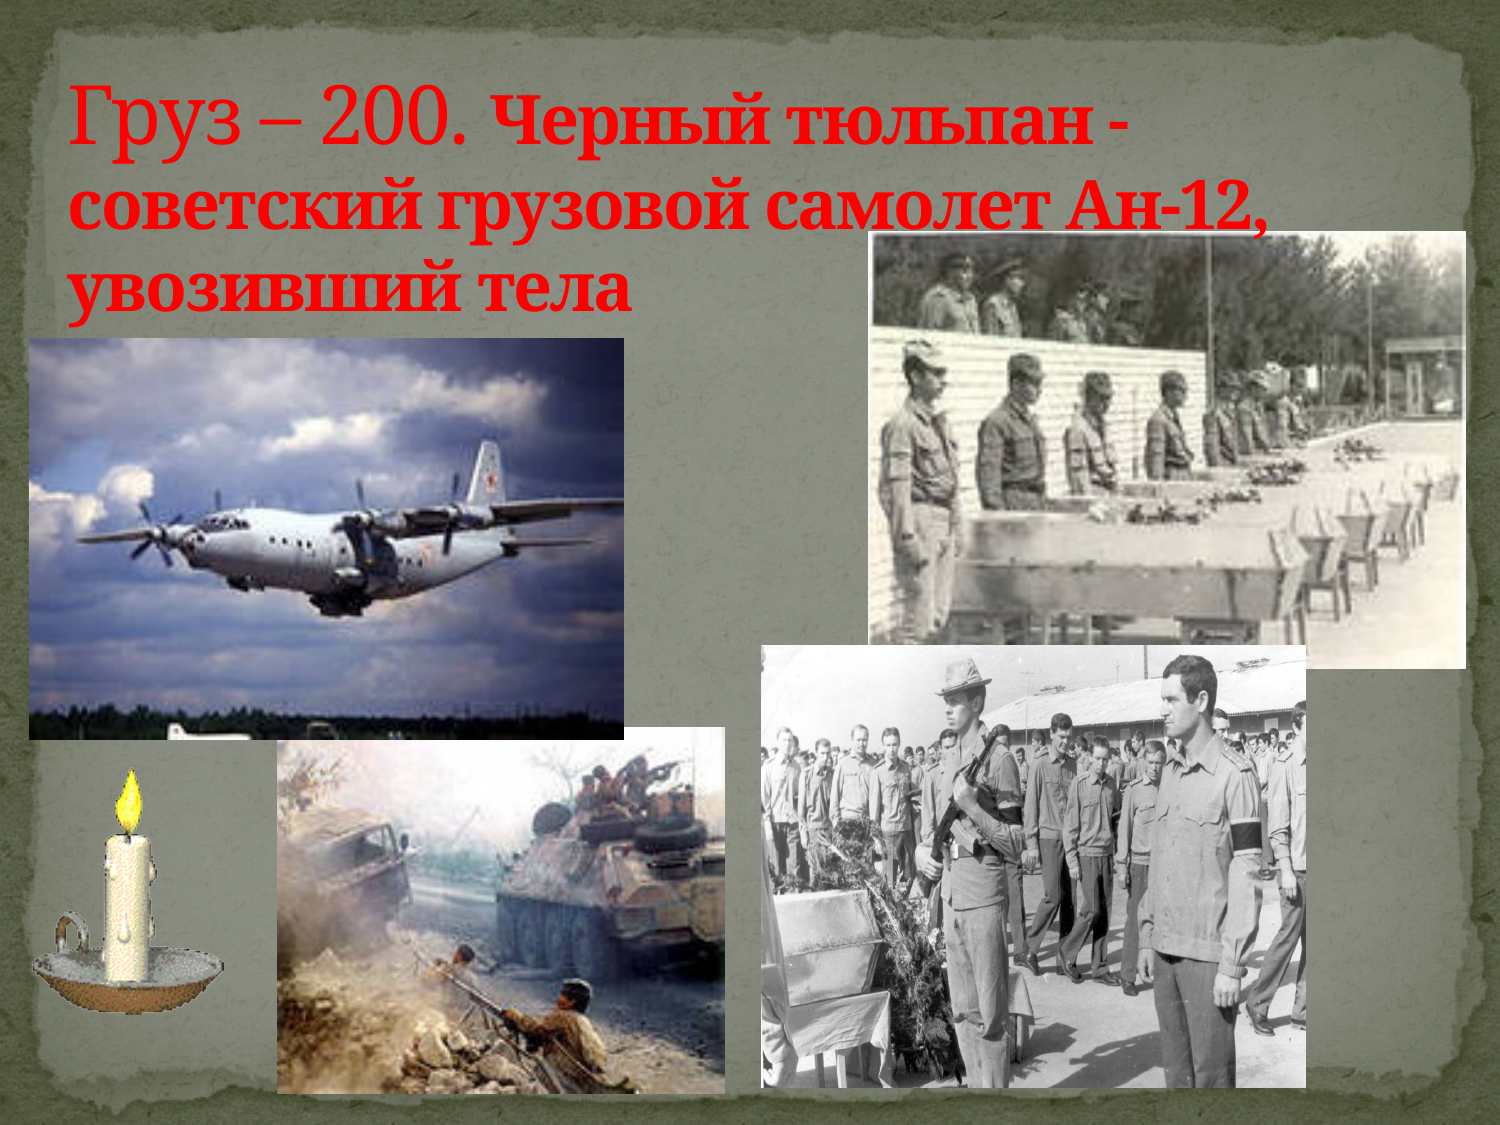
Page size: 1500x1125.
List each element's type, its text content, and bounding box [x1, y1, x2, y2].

picture [29, 338, 725, 1094]
picture [761, 645, 1306, 1088]
picture [29, 751, 224, 1015]
title Груз – 200. Черный тюльпан - советский грузовой самолет Ан-12, увозивший тела [53, 54, 1461, 333]
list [869, 233, 1466, 669]
